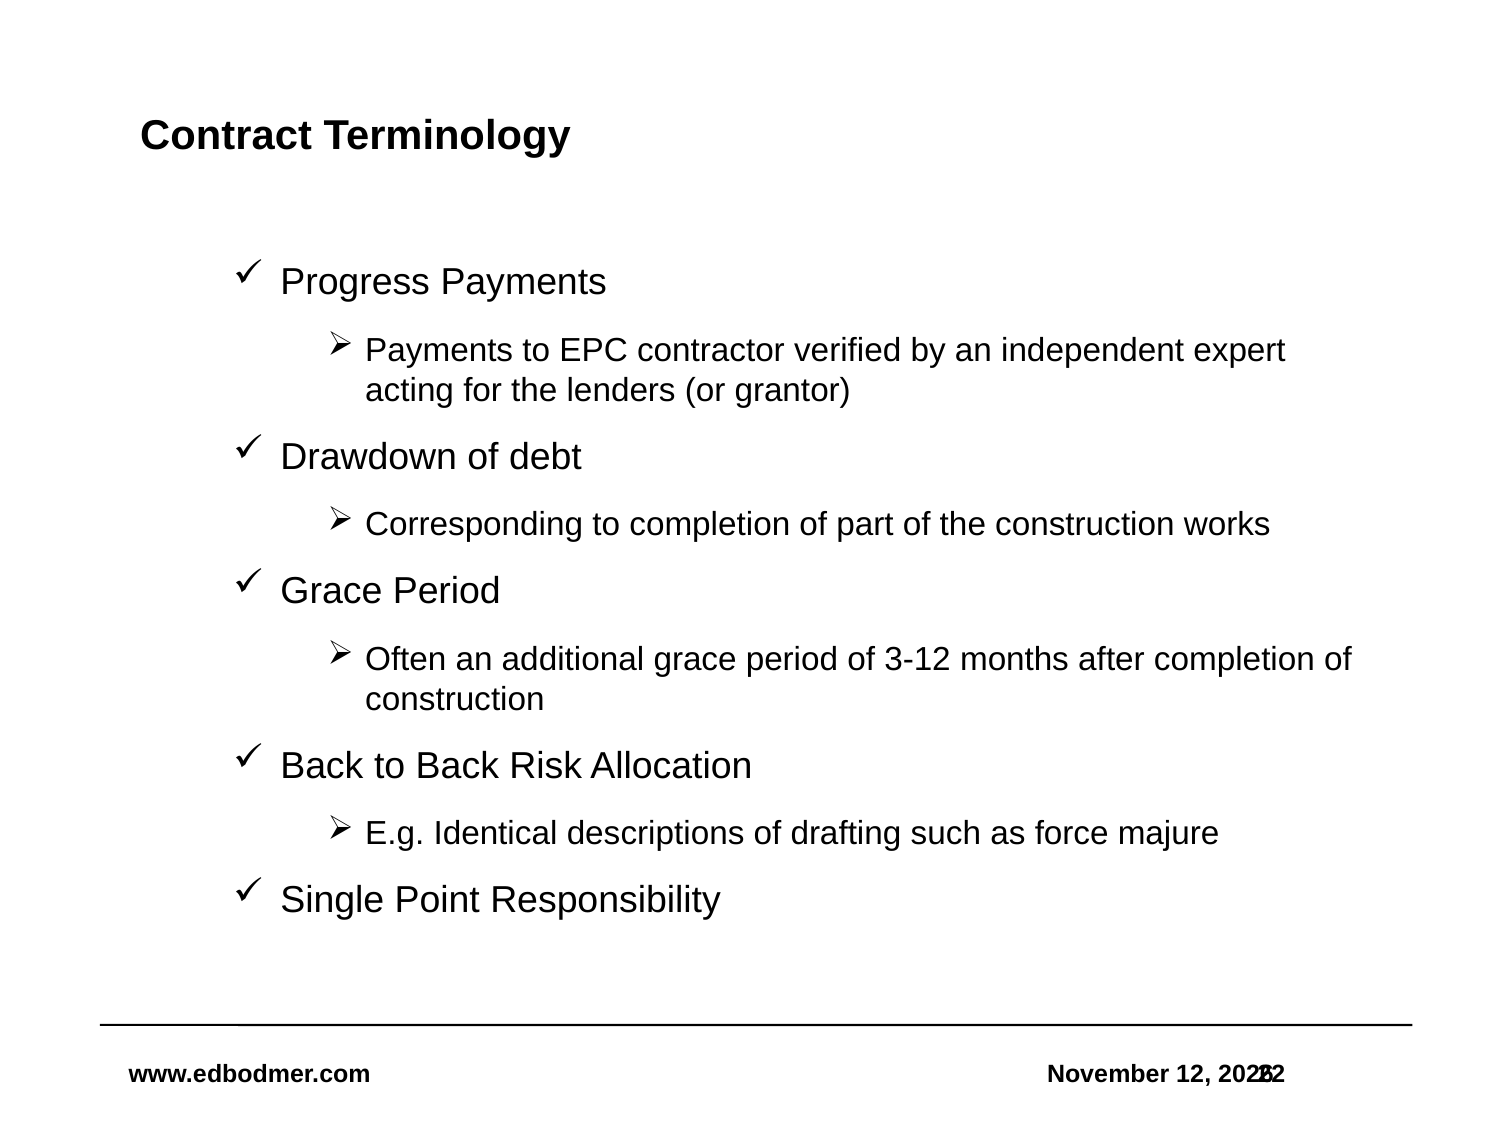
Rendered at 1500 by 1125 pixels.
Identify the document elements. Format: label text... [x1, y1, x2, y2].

title Contract Terminology [124, 99, 1288, 226]
list Progress Payments Payments to EPC contractor verified by an independent expert acting for the lenders (or grantor) Drawdown of debt Corresponding to completion of part of the construction works Grace Period Often an additional grace period of 3-12 months after completion of construction Back to Back Risk Allocation E.g. Identical descriptions of drafting such as force majure Single Point Responsibility [124, 249, 1376, 1001]
